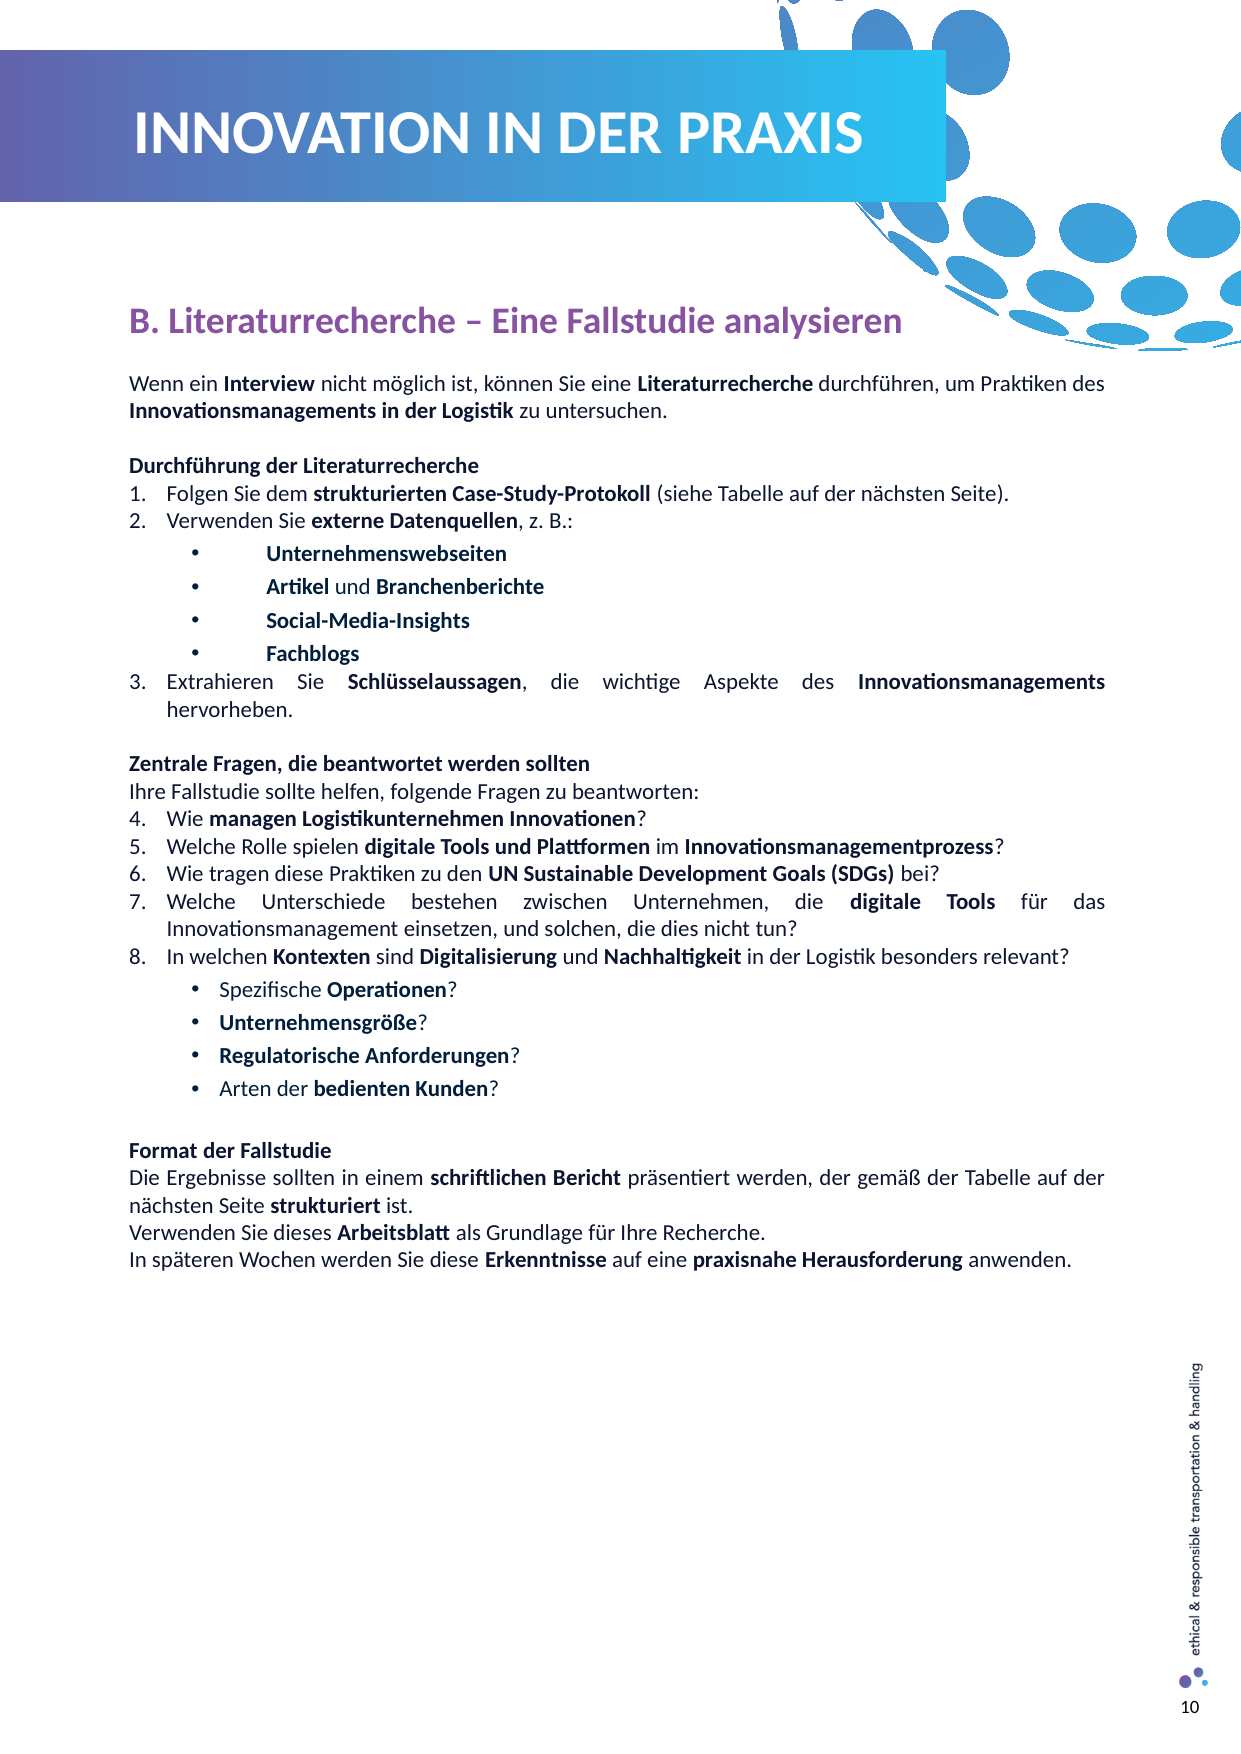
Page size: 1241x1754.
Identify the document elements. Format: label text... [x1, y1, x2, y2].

text_box [946, 114, 970, 181]
text_box [1167, 200, 1240, 258]
text_box [888, 202, 949, 243]
text_box [788, 0, 800, 4]
text_box [1026, 270, 1094, 312]
text_box [855, 202, 939, 276]
text_box [932, 10, 1010, 95]
text_box [779, 6, 799, 50]
slide_number 10 [1153, 1676, 1215, 1736]
text_box [1213, 340, 1241, 348]
list B. Literaturrecherche – Eine Fallstudie analysieren Wenn ein Interview nicht möglich ist, können Sie eine Literaturrecherche durchführen, um Praktiken des Innovationsmanagements in der Logistik zu untersuchen. Durchführung der Literaturrecherche Folgen Sie dem strukturierten Case-Study-Protokoll (siehe Tabelle auf der nächsten Seite). Verwenden Sie externe Datenquellen, z. B.: Unternehmenswebseiten Artikel und Branchenberichte Social-Media-Insights Fachblogs Extrahieren Sie Schlüsselaussagen, die wichtige Aspekte des Innovationsmanagements hervorheben. Zentrale Fragen, die beantwortet werden sollten Ihre Fallstudie sollte helfen, folgende Fragen zu beantworten: Wie managen Logistikunternehmen Innovationen? Welche Rolle spielen digitale Tools und Plattformen im Innovationsmanagementprozess? Wie tragen diese Praktiken zu den UN Sustainable Development Goals (SDGs) bei? Welche Unterschiede bestehen zwischen Unternehmen, die digitale Tools für das Innovationsmanagement einsetzen, und solchen, die dies nicht tun? In welchen Kontexten sind Digitalisierung und Nachhaltigkeit in der Logistik besonders relevant? Spezifische Operationen? Unternehmensgröße? Regulatorische Anforderungen? Arten der bedienten Kunden? Format der Fallstudie Die Ergebnisse sollten in einem schriftlichen Bericht präsentiert werden, der gemäß der Tabelle auf der nächsten Seite strukturiert ist. Verwenden Sie dieses Arbeitsblatt als Grundlage für Ihre Recherche. In späteren Wochen werden Sie diese Erkenntnisse auf eine praxisnahe Herausforderung anwenden. [114, 288, 1121, 710]
text_box [1221, 112, 1241, 172]
text_box [945, 285, 999, 316]
text_box [946, 256, 1008, 299]
text_box [852, 9, 913, 50]
text_box [1086, 323, 1149, 345]
text_box [1174, 321, 1233, 343]
text_box [1009, 310, 1069, 336]
picture [1179, 1357, 1217, 1680]
text_box [1065, 339, 1117, 349]
text_box [963, 196, 1036, 257]
text_box [1121, 276, 1188, 316]
text_box [1220, 270, 1241, 306]
text_box [1059, 203, 1137, 263]
list INNOVATION IN DER PRAXIS [0, 50, 946, 202]
